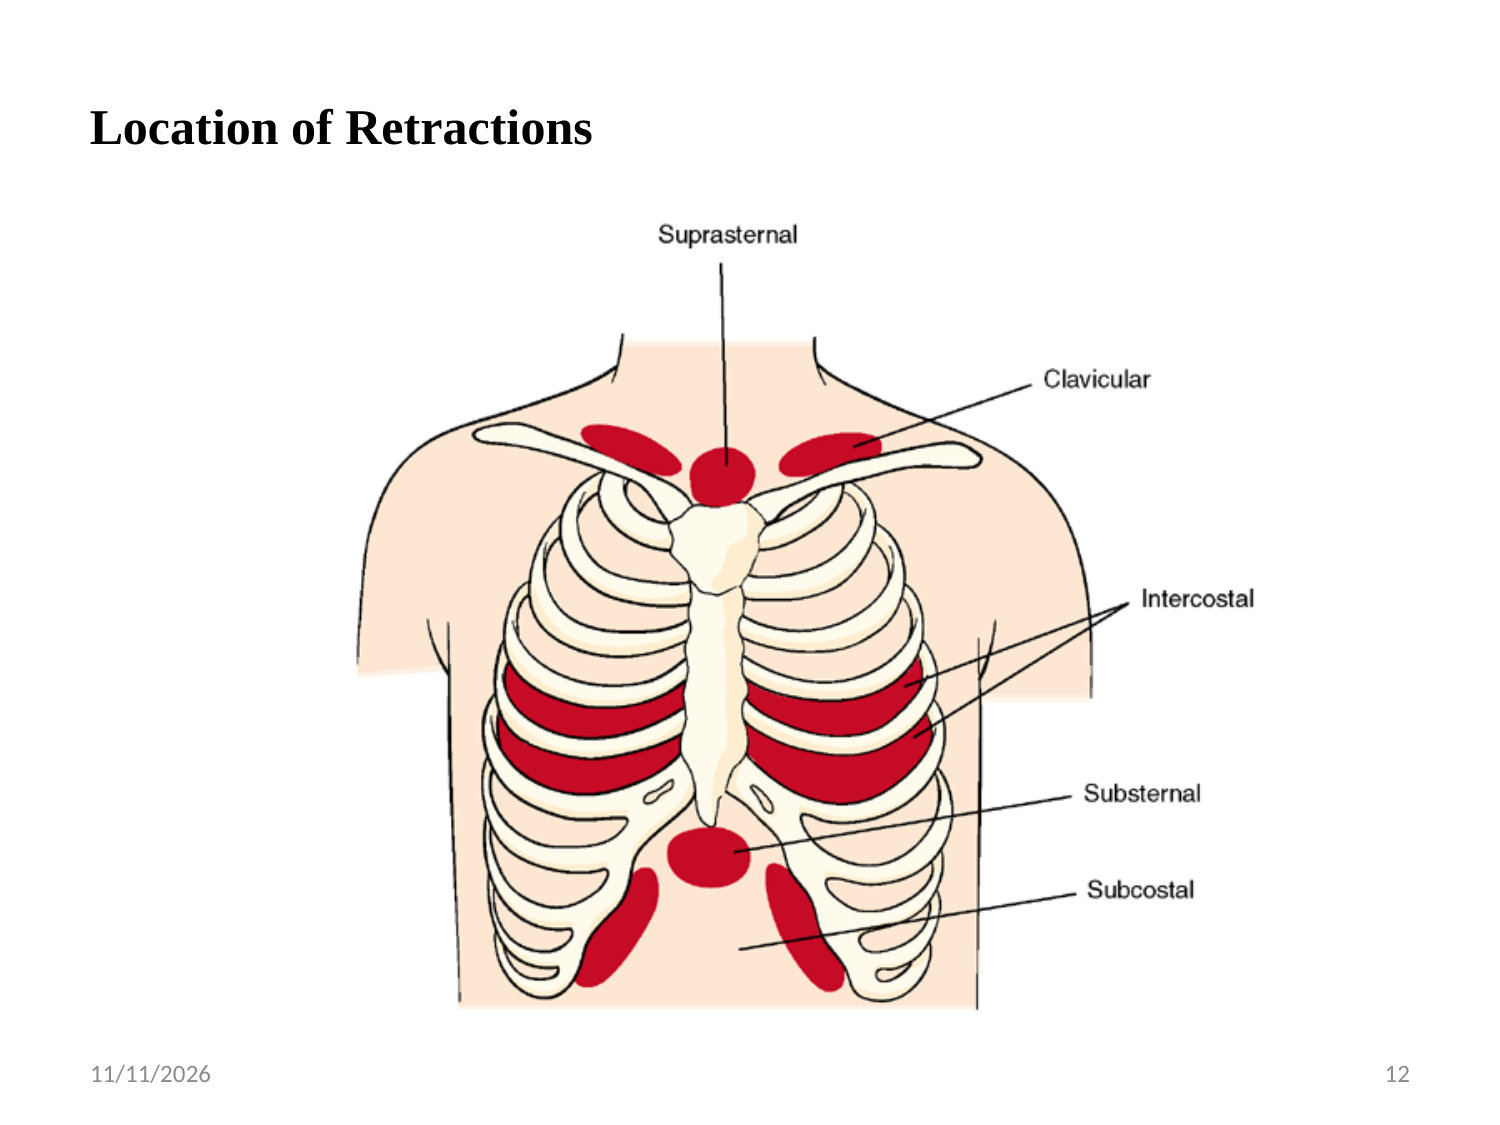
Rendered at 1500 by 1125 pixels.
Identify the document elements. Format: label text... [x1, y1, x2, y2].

slide_number 12 [1074, 1042, 1425, 1103]
text_box Location of Retractions [74, 87, 688, 163]
picture [299, 187, 1301, 1057]
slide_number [75, 1042, 425, 1103]
